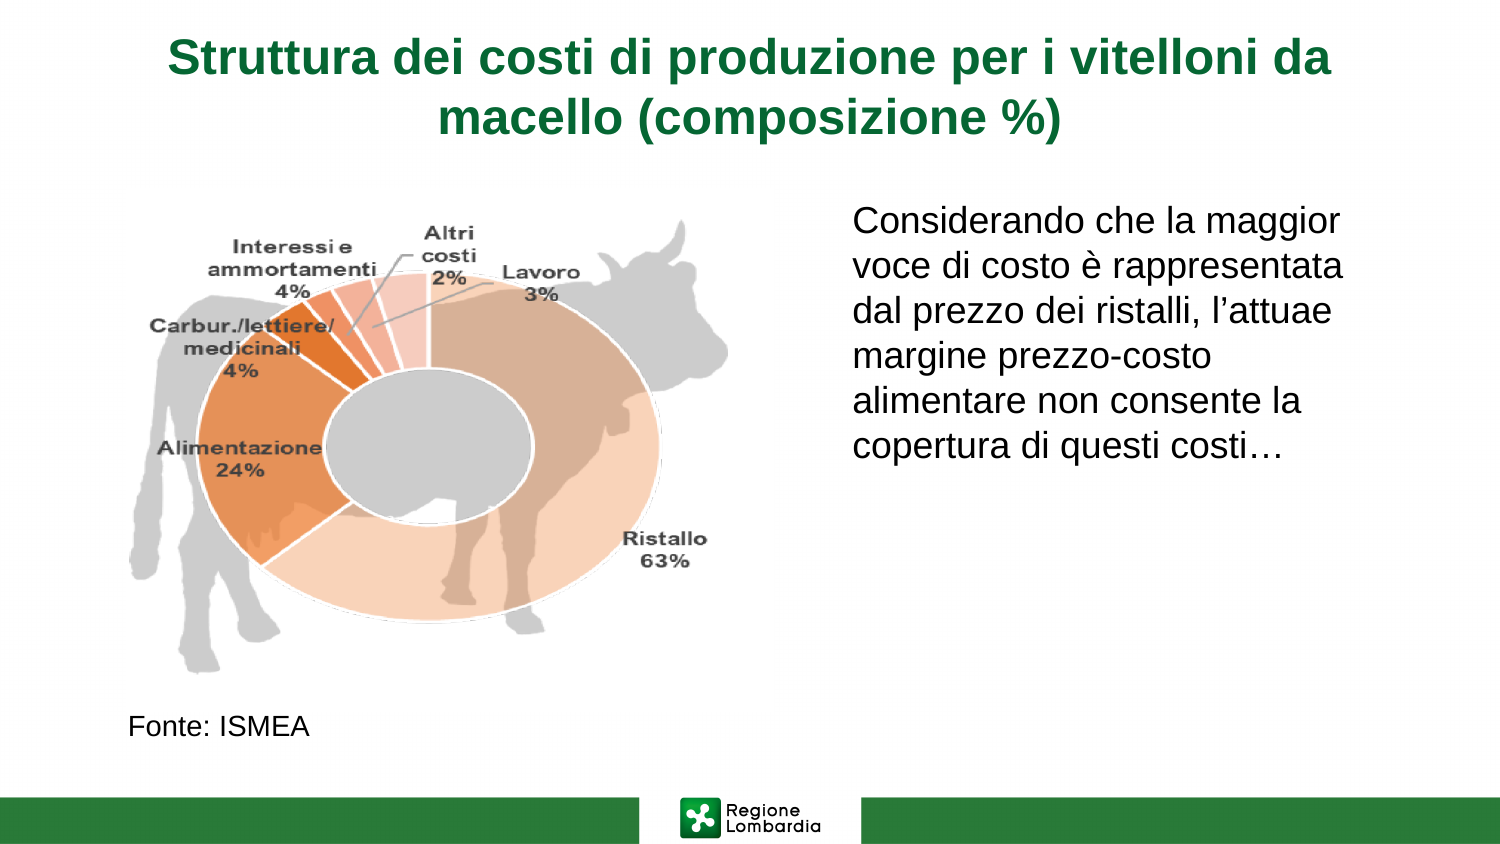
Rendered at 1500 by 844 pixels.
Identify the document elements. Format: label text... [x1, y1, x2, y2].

subtitle Considerando che la maggior voce di costo è rappresentata dal prezzo dei ristalli, l’attuae margine prezzo-costo alimentare non consente la copertura di questi costi… [837, 188, 1388, 732]
text_box Fonte: ISMEA [113, 699, 326, 750]
picture [0, 0, 1500, 844]
title Struttura dei costi di produzione per i vitelloni da macello (composizione %) [112, 30, 1388, 139]
